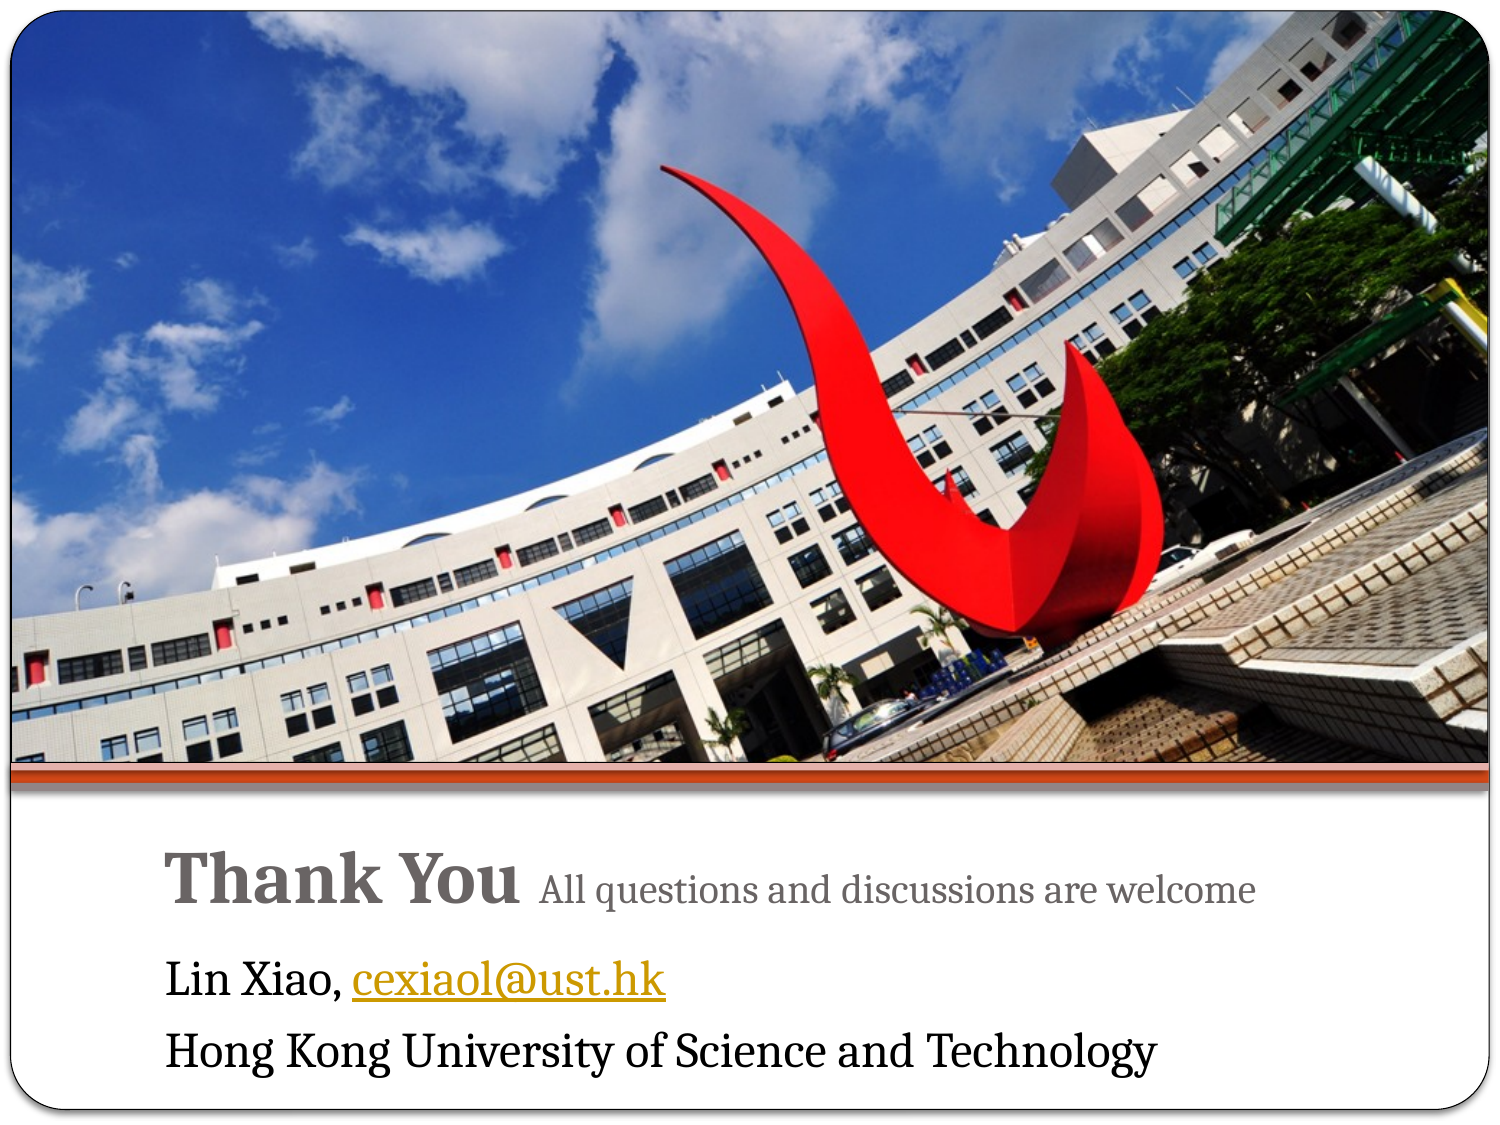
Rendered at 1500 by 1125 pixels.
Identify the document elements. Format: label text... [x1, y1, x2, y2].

title Thank You All questions and discussions are welcome [150, 803, 1350, 937]
list Lin Xiao, cexiaol@ust.hk Hong Kong University of Science and Technology [150, 937, 1350, 1088]
picture [10, 10, 1489, 763]
